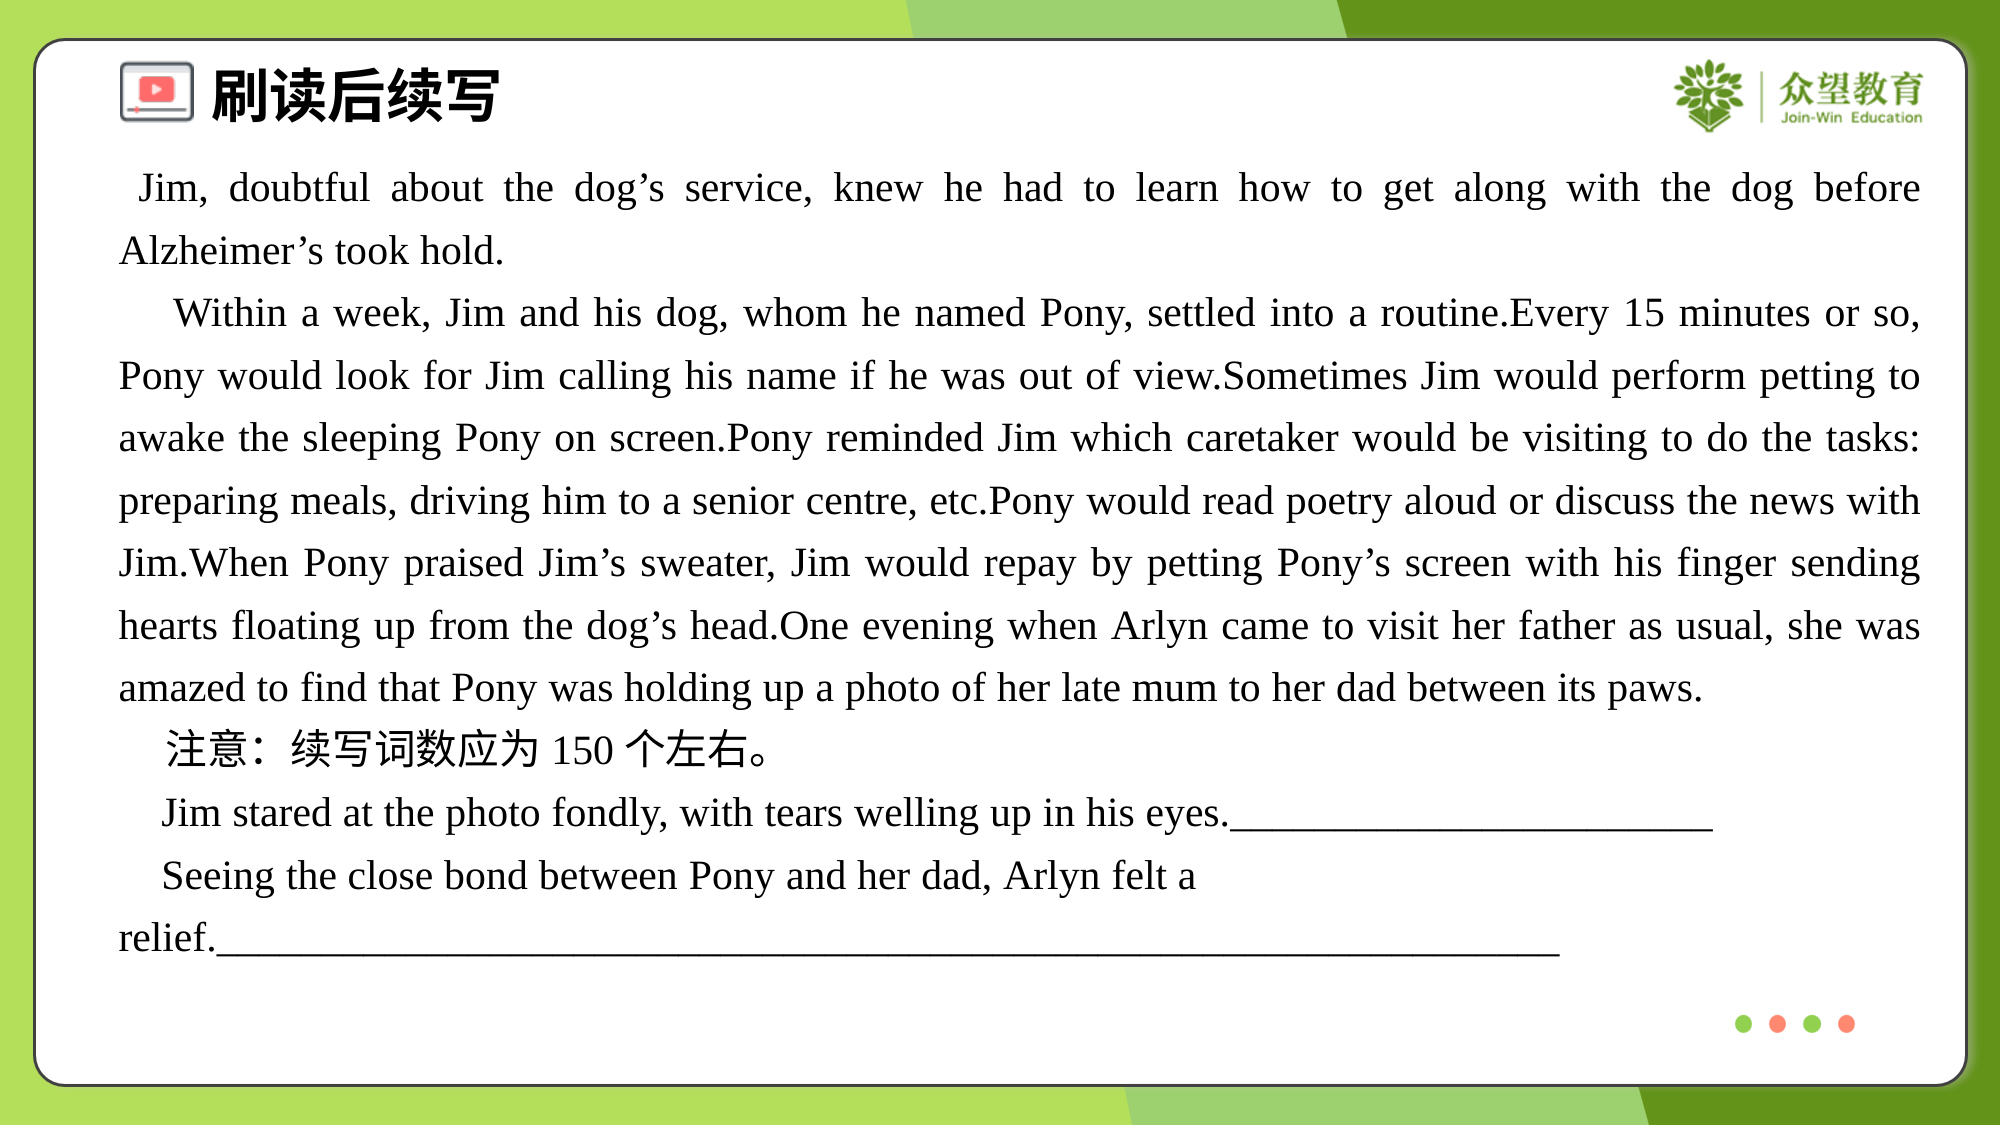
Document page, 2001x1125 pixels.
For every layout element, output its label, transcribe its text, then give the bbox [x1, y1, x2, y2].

text_box Jim, doubtful about the dog’s service, knew he had to learn how to get along with the dog before Alzheimer’s took hold. Within a week, Jim and his dog, whom he named Pony, settled into a routine.Every 15 minutes or so, Pony would look for Jim calling his name if he was out of view.Sometimes Jim would perform petting to awake the sleeping Pony on screen.Pony reminded Jim which caretaker would be visiting to do the tasks: preparing meals, driving him to a senior centre, etc.Pony would read poetry aloud or discuss the news with Jim.When Pony praised Jim’s sweater, Jim would repay by petting Pony’s screen with his finger sending hearts floating up from the dog’s head.One evening when Arlyn came to visit her father as usual, she was amazed to find that Pony was holding up a photo of her late mum to her dad between its paws. 注意：续写词数应为150个左右。 Jim stared at the photo fondly, with tears welling up in his eyes._______________________ Seeing the close bond between Pony and her dad, Arlyn felt a relief.________________________________________________________________#3.2 [118, 147, 1921, 954]
picture [0, 0, 2000, 1125]
